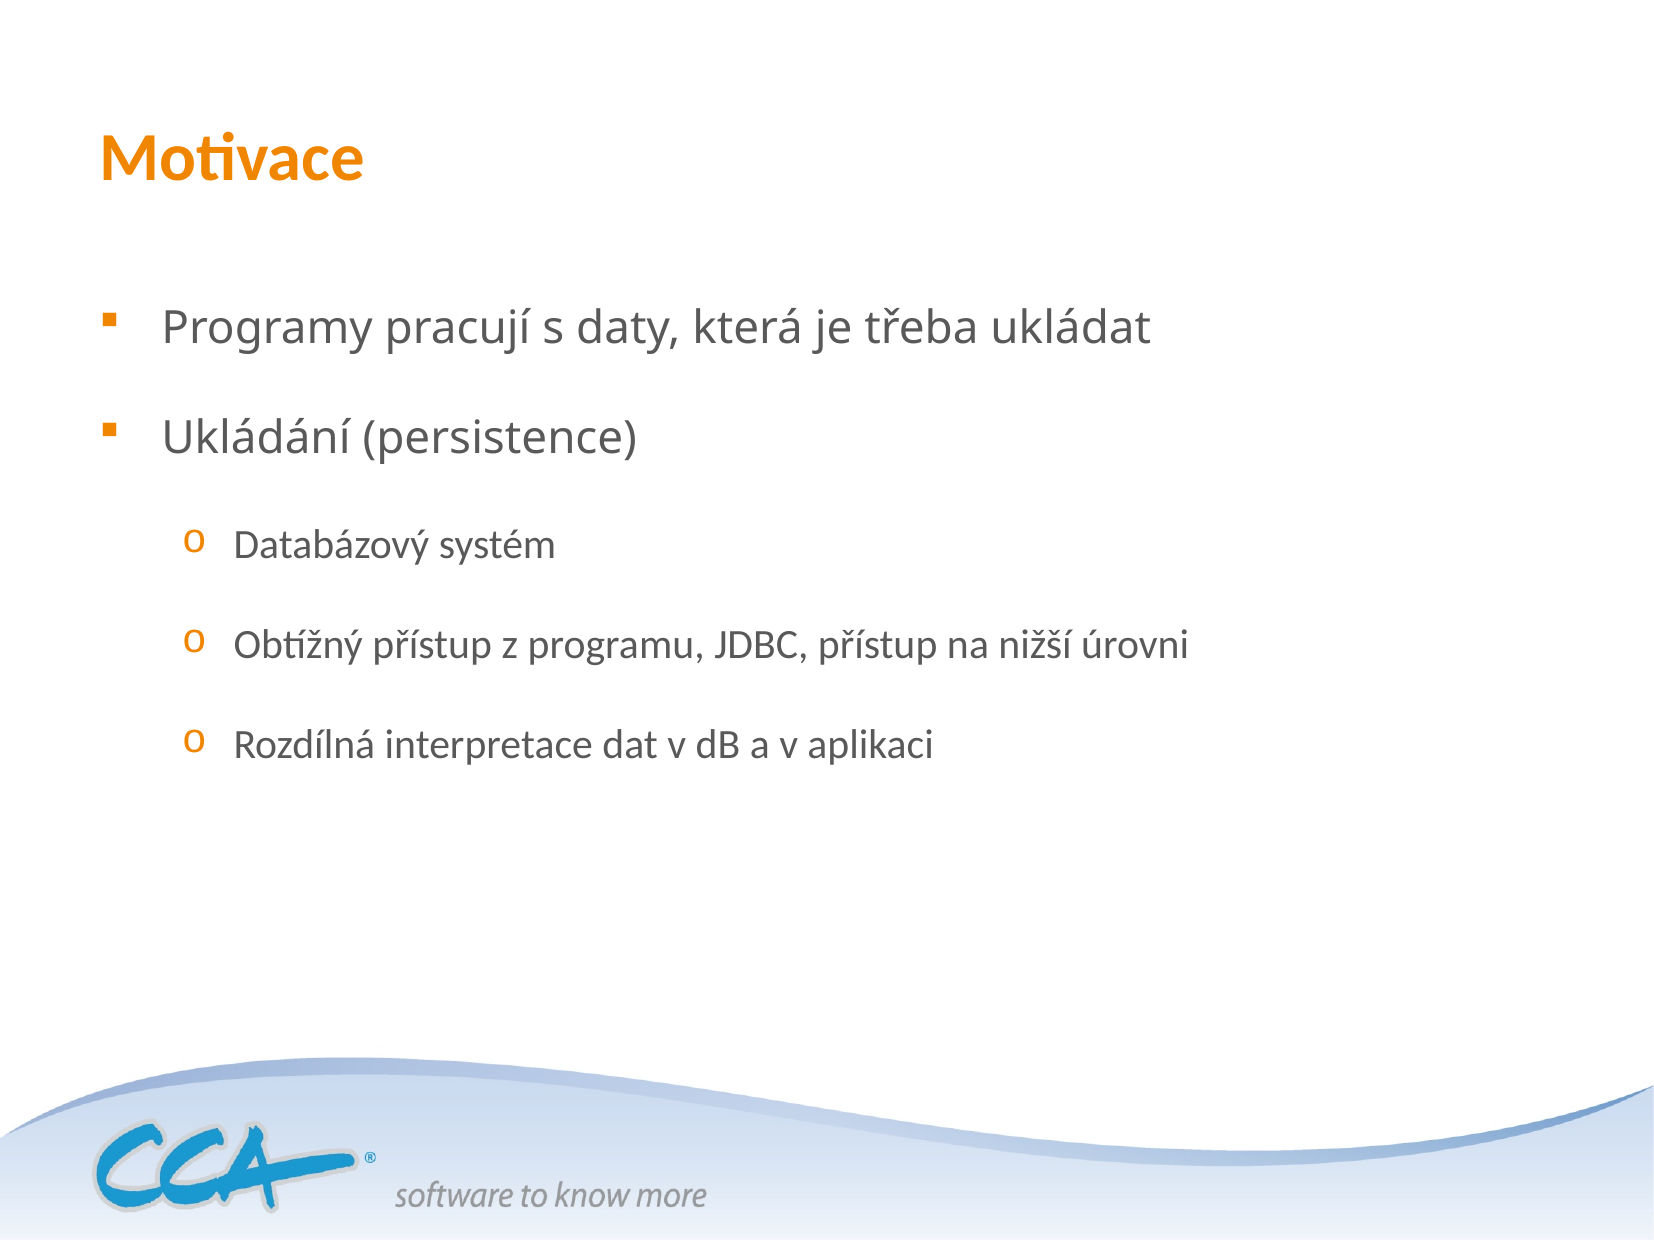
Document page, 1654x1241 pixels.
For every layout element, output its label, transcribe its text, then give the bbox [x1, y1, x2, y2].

title Motivace [82, 49, 1571, 257]
picture [0, 0, 1654, 1240]
list Programy pracují s daty, která je třeba ukládat Ukládání (persistence) Databázový systém Obtížný přístup z programu, JDBC, přístup na nižší úrovni Rozdílná interpretace dat v dB a v aplikaci [82, 289, 1571, 1108]
